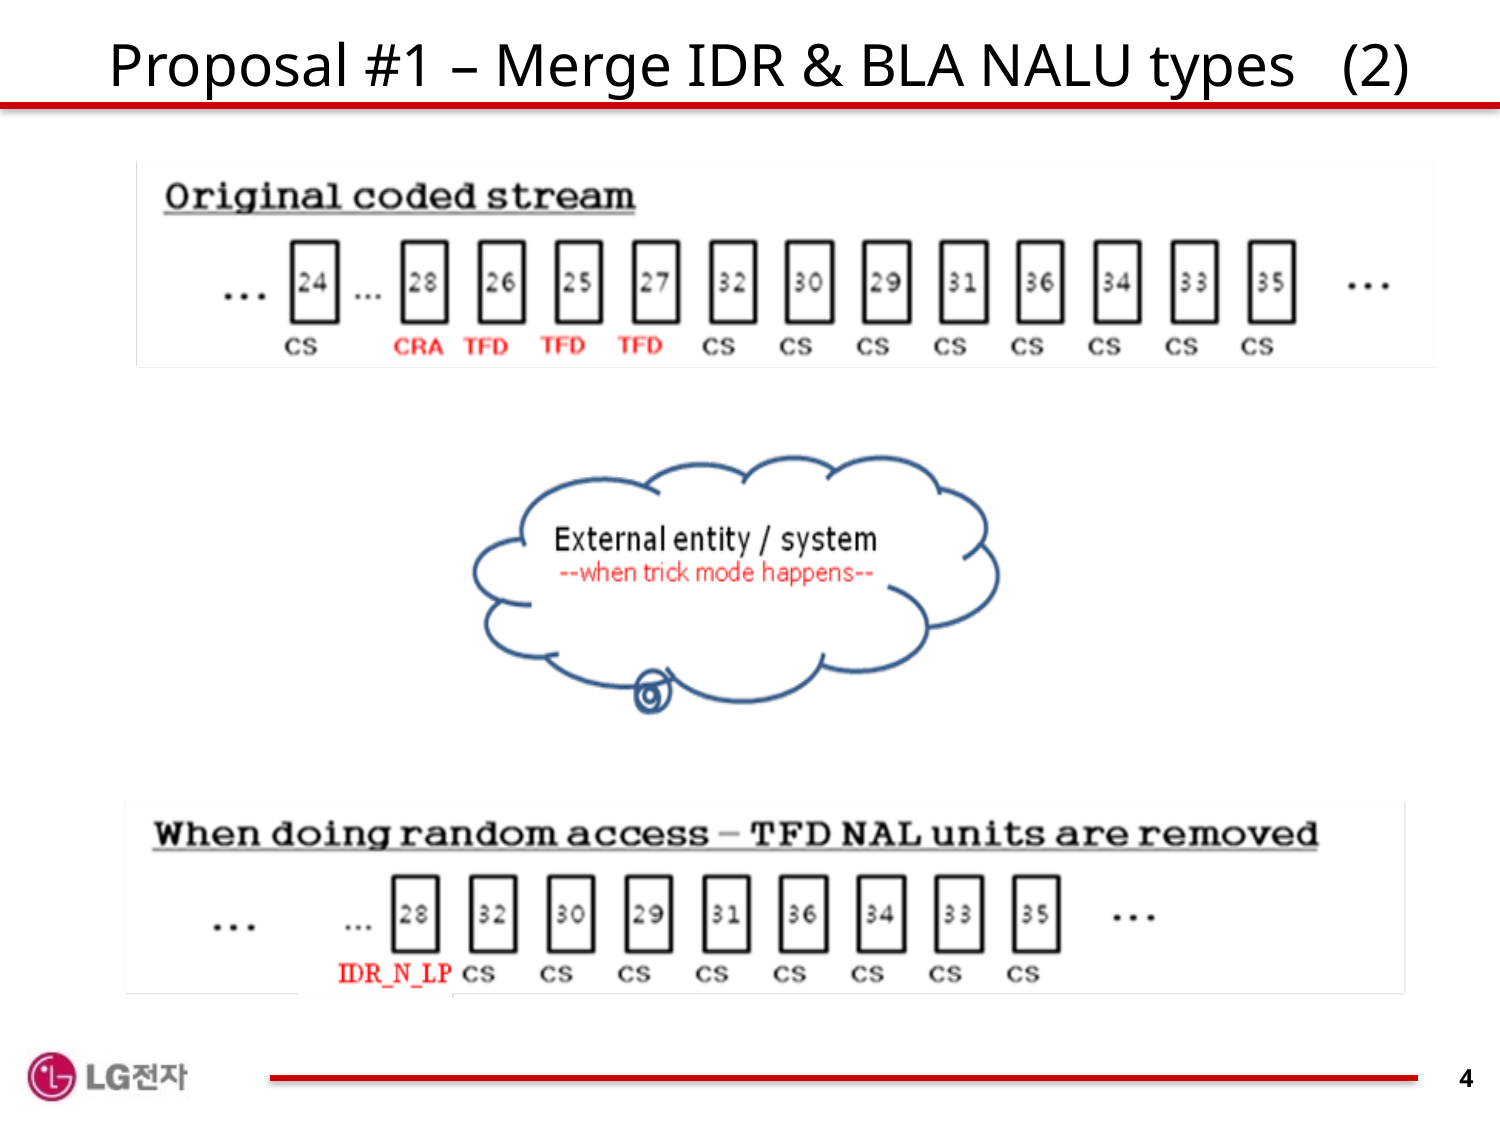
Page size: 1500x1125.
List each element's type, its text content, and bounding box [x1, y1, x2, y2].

picture [0, 1037, 249, 1125]
slide_number 4 [1417, 1054, 1489, 1114]
picture [123, 160, 1436, 1000]
title Proposal #1 – Merge IDR & BLA NALU types (2) [93, 32, 1459, 94]
